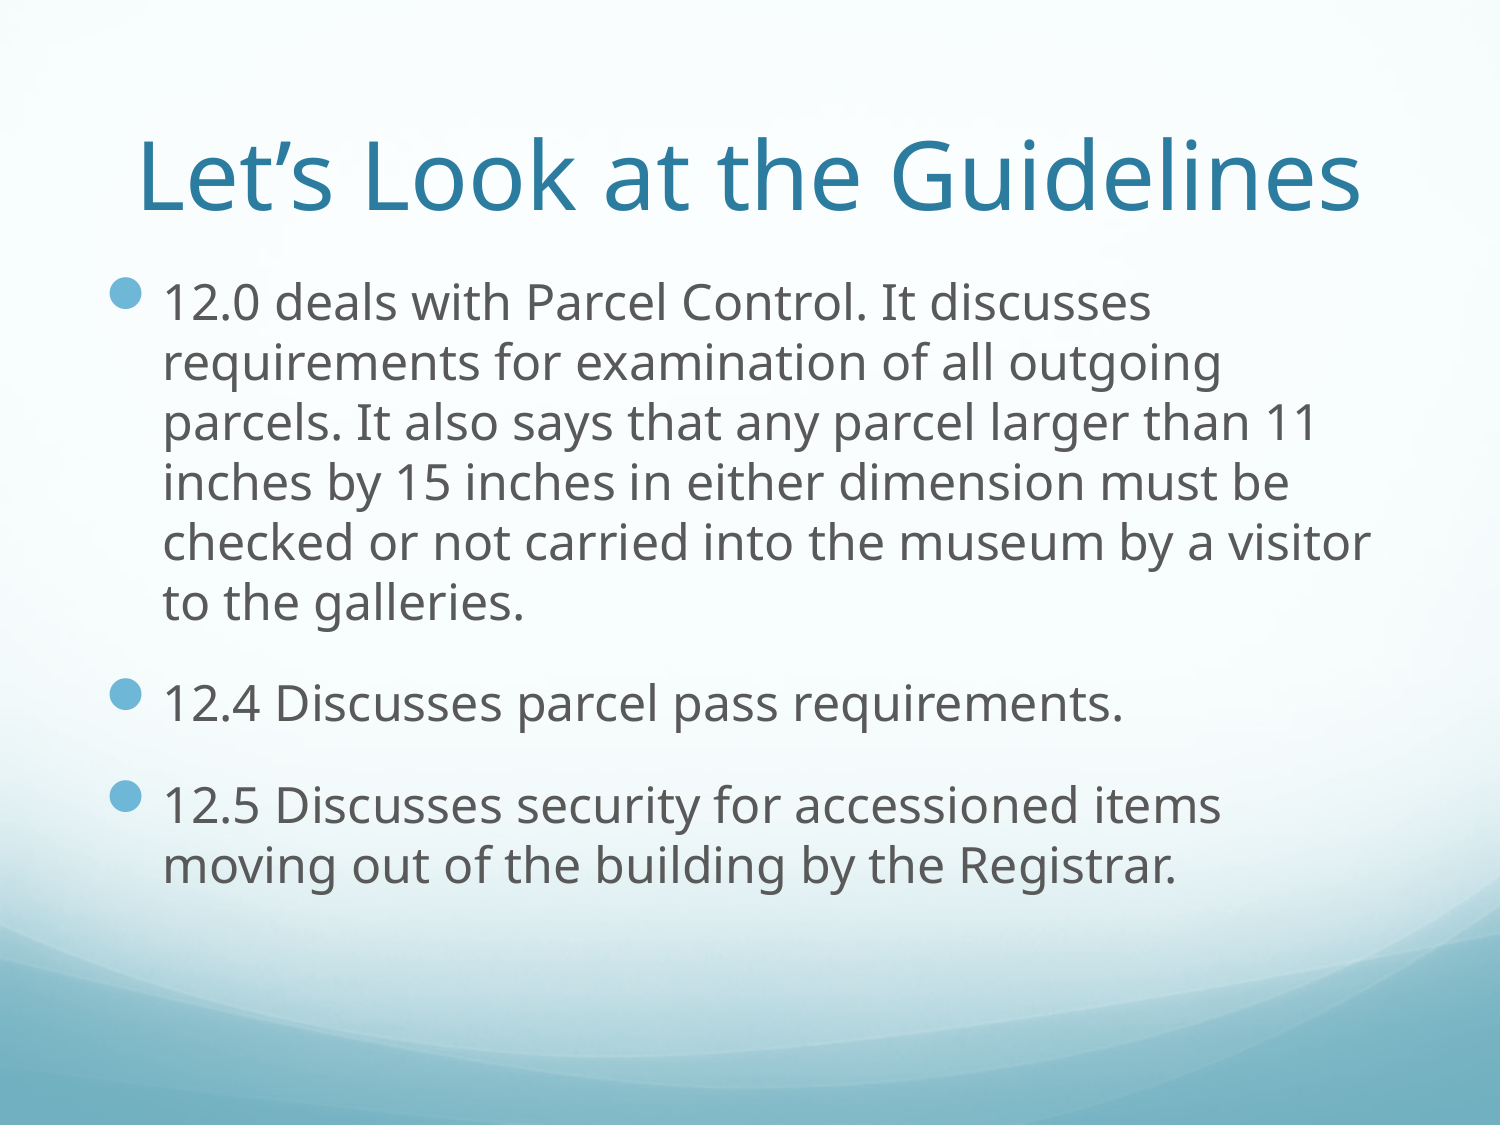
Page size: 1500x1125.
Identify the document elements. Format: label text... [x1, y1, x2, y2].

title Let’s Look at the Guidelines [90, 17, 1410, 237]
list 12.0 deals with Parcel Control. It discusses requirements for examination of all outgoing parcels. It also says that any parcel larger than 11 inches by 15 inches in either dimension must be checked or not carried into the museum by a visitor to the galleries. 12.4 Discusses parcel pass requirements. 12.5 Discusses security for accessioned items moving out of the building by the Registrar. [90, 262, 1410, 975]
